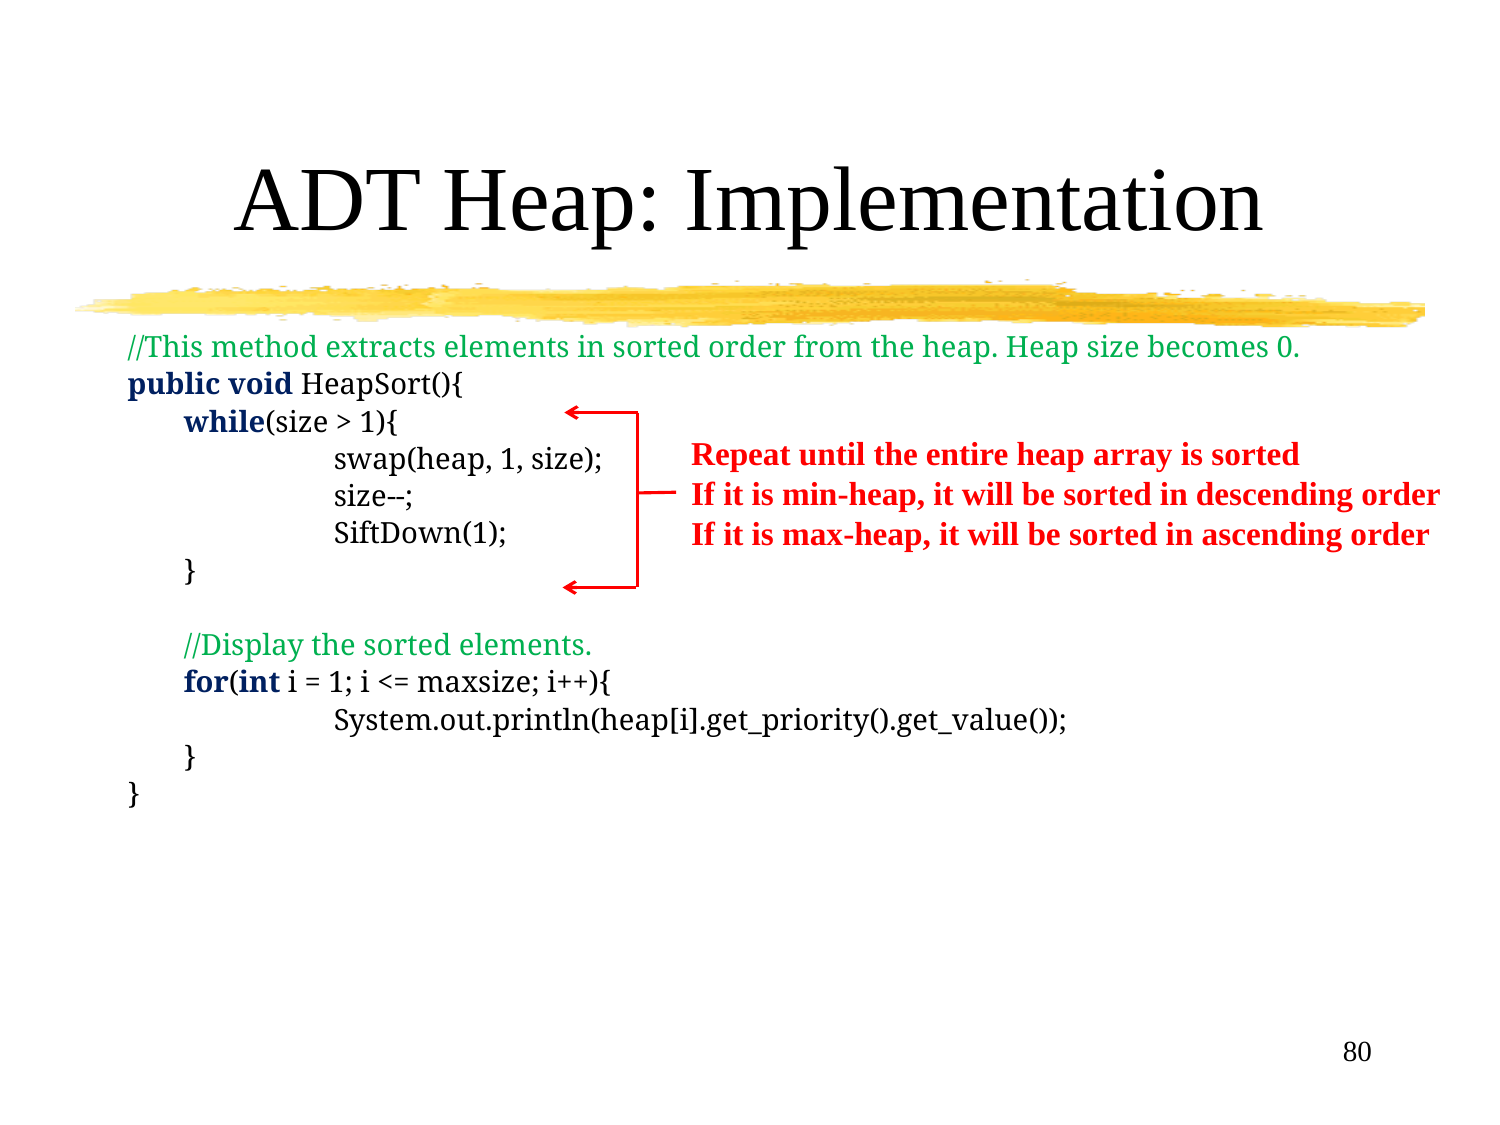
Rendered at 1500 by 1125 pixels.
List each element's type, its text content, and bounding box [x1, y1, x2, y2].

slide_number 80 [1074, 1024, 1388, 1101]
list //This method extracts elements in sorted order from the heap. Heap size becomes 0. public void HeapSort(){ while(size > 1){ swap(heap, 1, size); size--; SiftDown(1); } //Display the sorted elements. for(int i = 1; i <= maxsize; i++){ System.out.println(heap[i].get_priority().get_value()); } } [112, 324, 1388, 1001]
title ADT Heap: Implementation [112, 99, 1388, 288]
text_box Repeat until the entire heap array is sorted If it is min-heap, it will be sorted in descending order If it is max-heap, it will be sorted in ascending order [676, 424, 1457, 560]
picture [75, 274, 1425, 338]
